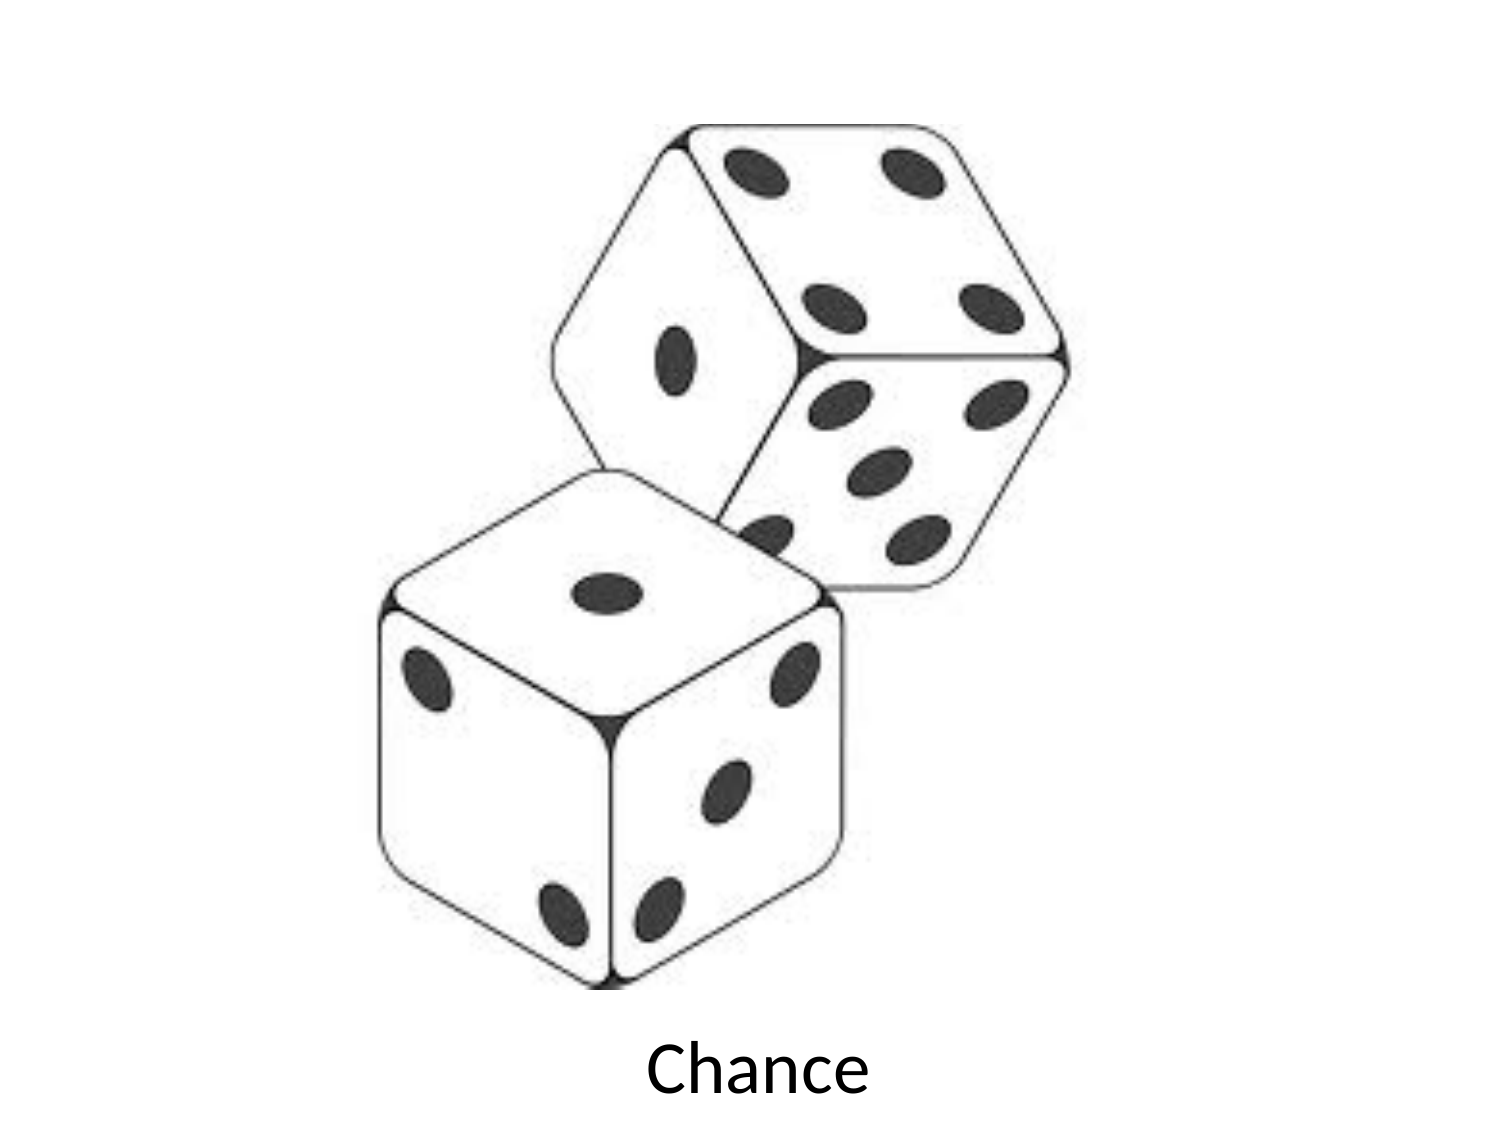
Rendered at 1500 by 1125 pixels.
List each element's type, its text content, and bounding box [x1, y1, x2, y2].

text_box Chance [631, 1011, 886, 1116]
picture [256, 124, 1122, 990]
